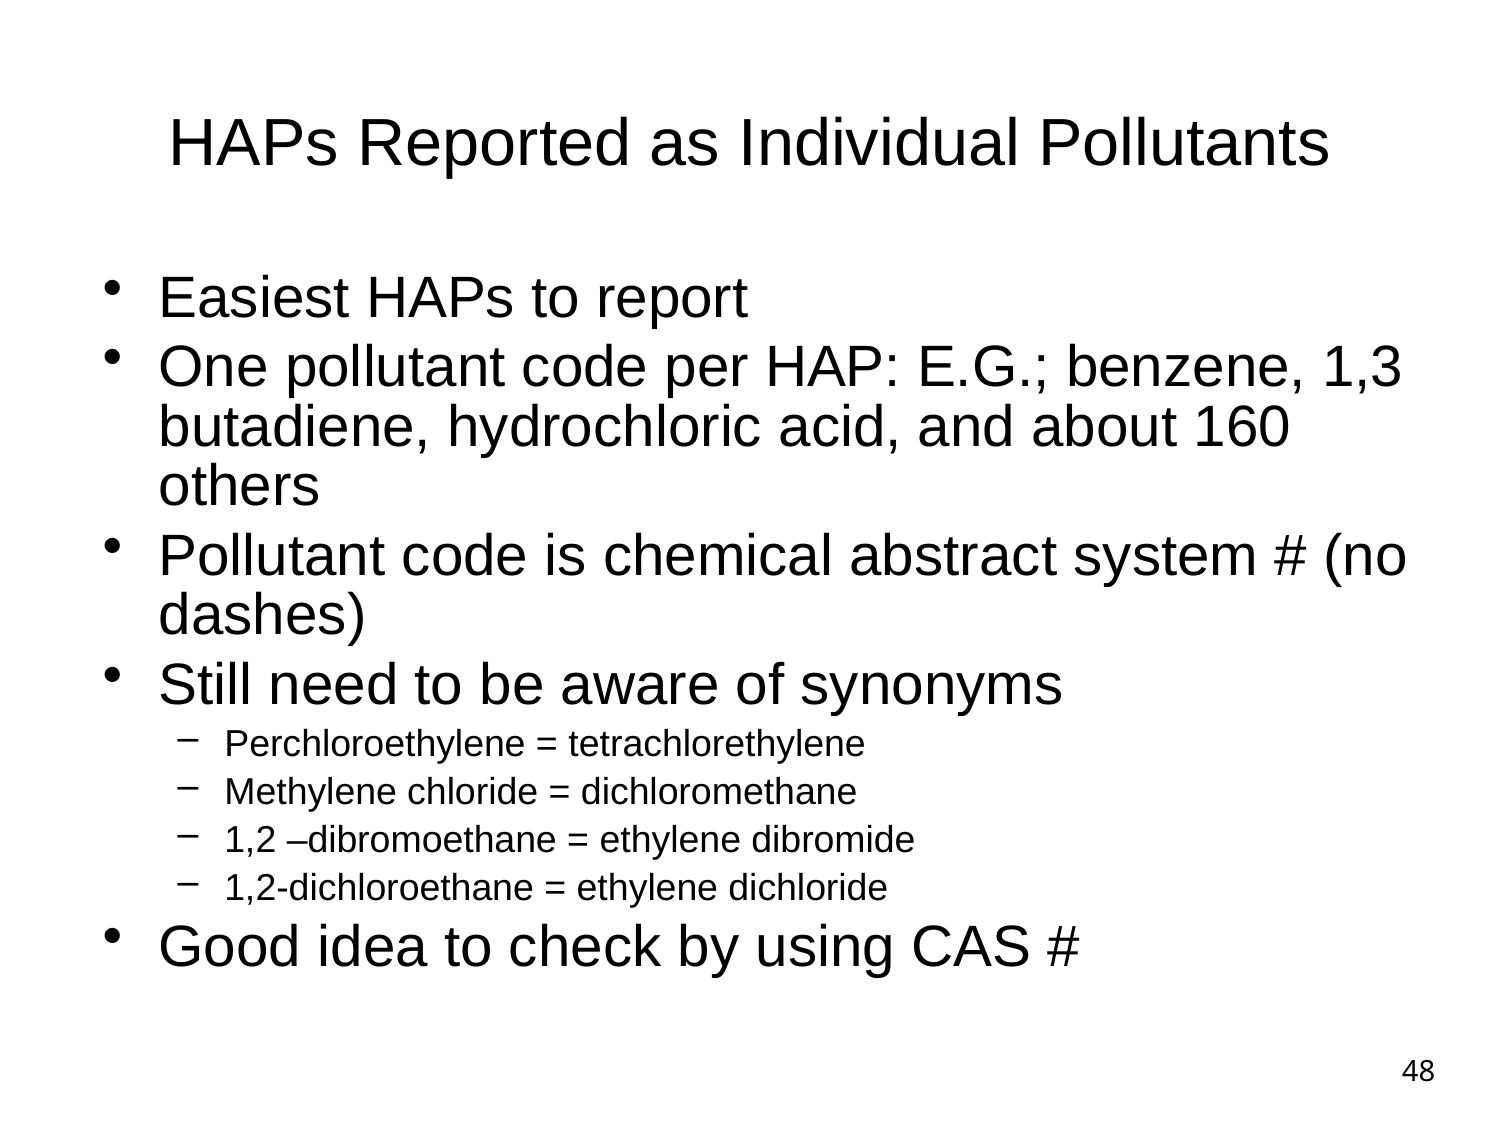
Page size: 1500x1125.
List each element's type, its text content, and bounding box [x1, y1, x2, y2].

list Easiest HAPs to report One pollutant code per HAP: E.G.; benzene, 1,3 butadiene, hydrochloric acid, and about 160 others Pollutant code is chemical abstract system # (no dashes) Still need to be aware of synonyms Perchloroethylene = tetrachlorethylene Methylene chloride = dichloromethane 1,2 –dibromoethane = ethylene dibromide 1,2-dichloroethane = ethylene dichloride Good idea to check by using CAS # [87, 262, 1438, 988]
text_box 48 [1100, 1042, 1450, 1103]
title HAPs Reported as Individual Pollutants [74, 44, 1426, 233]
